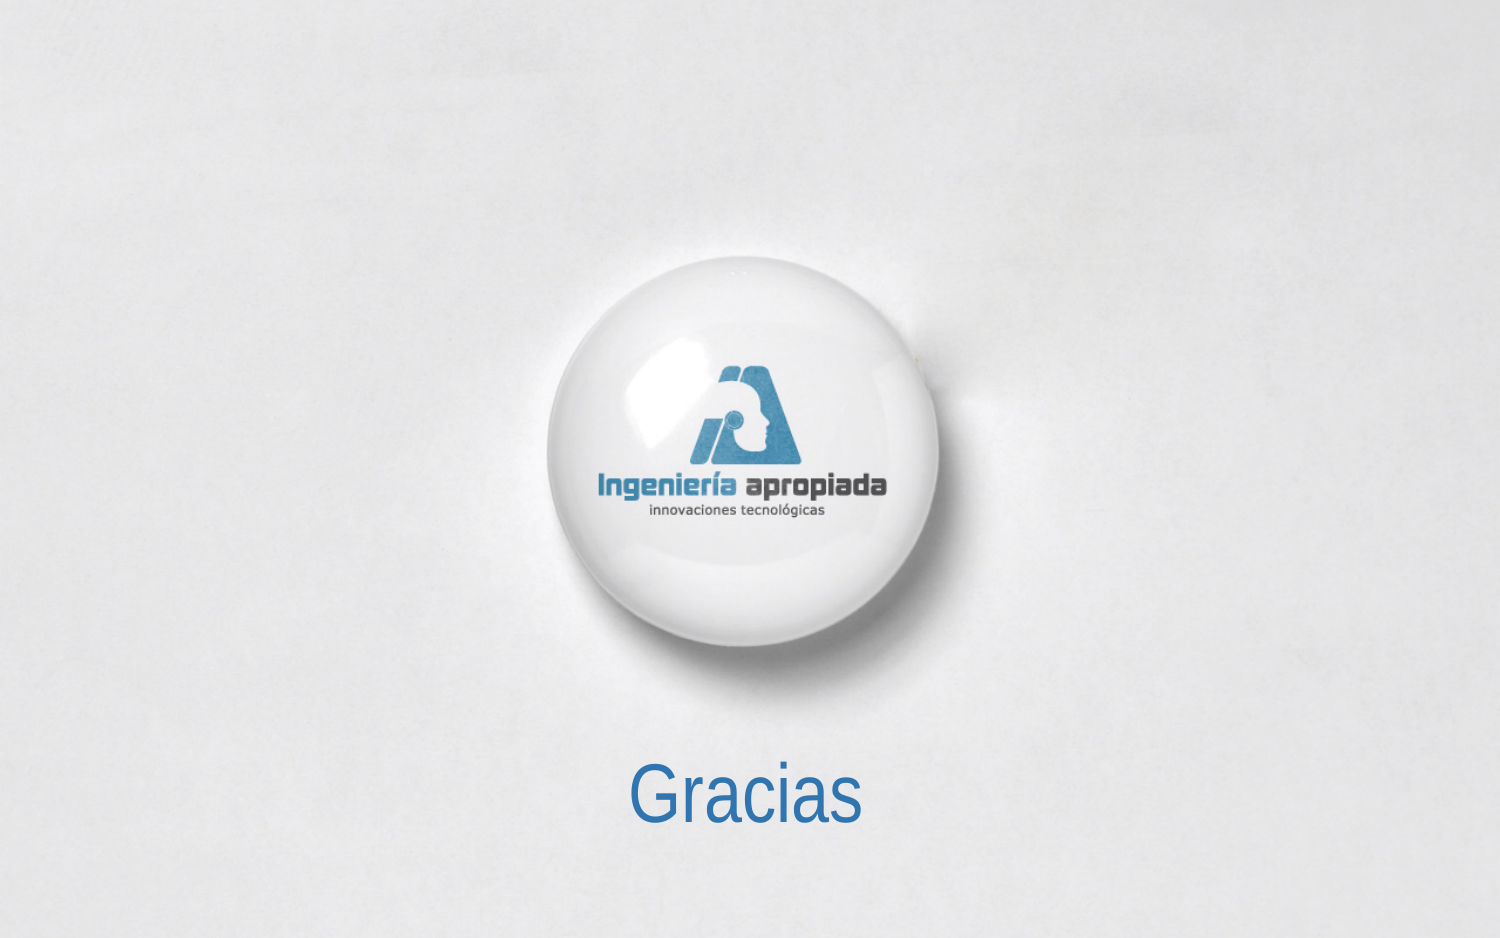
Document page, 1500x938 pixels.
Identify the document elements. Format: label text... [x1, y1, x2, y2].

picture [0, 0, 1500, 938]
text_box Gracias [613, 731, 880, 846]
